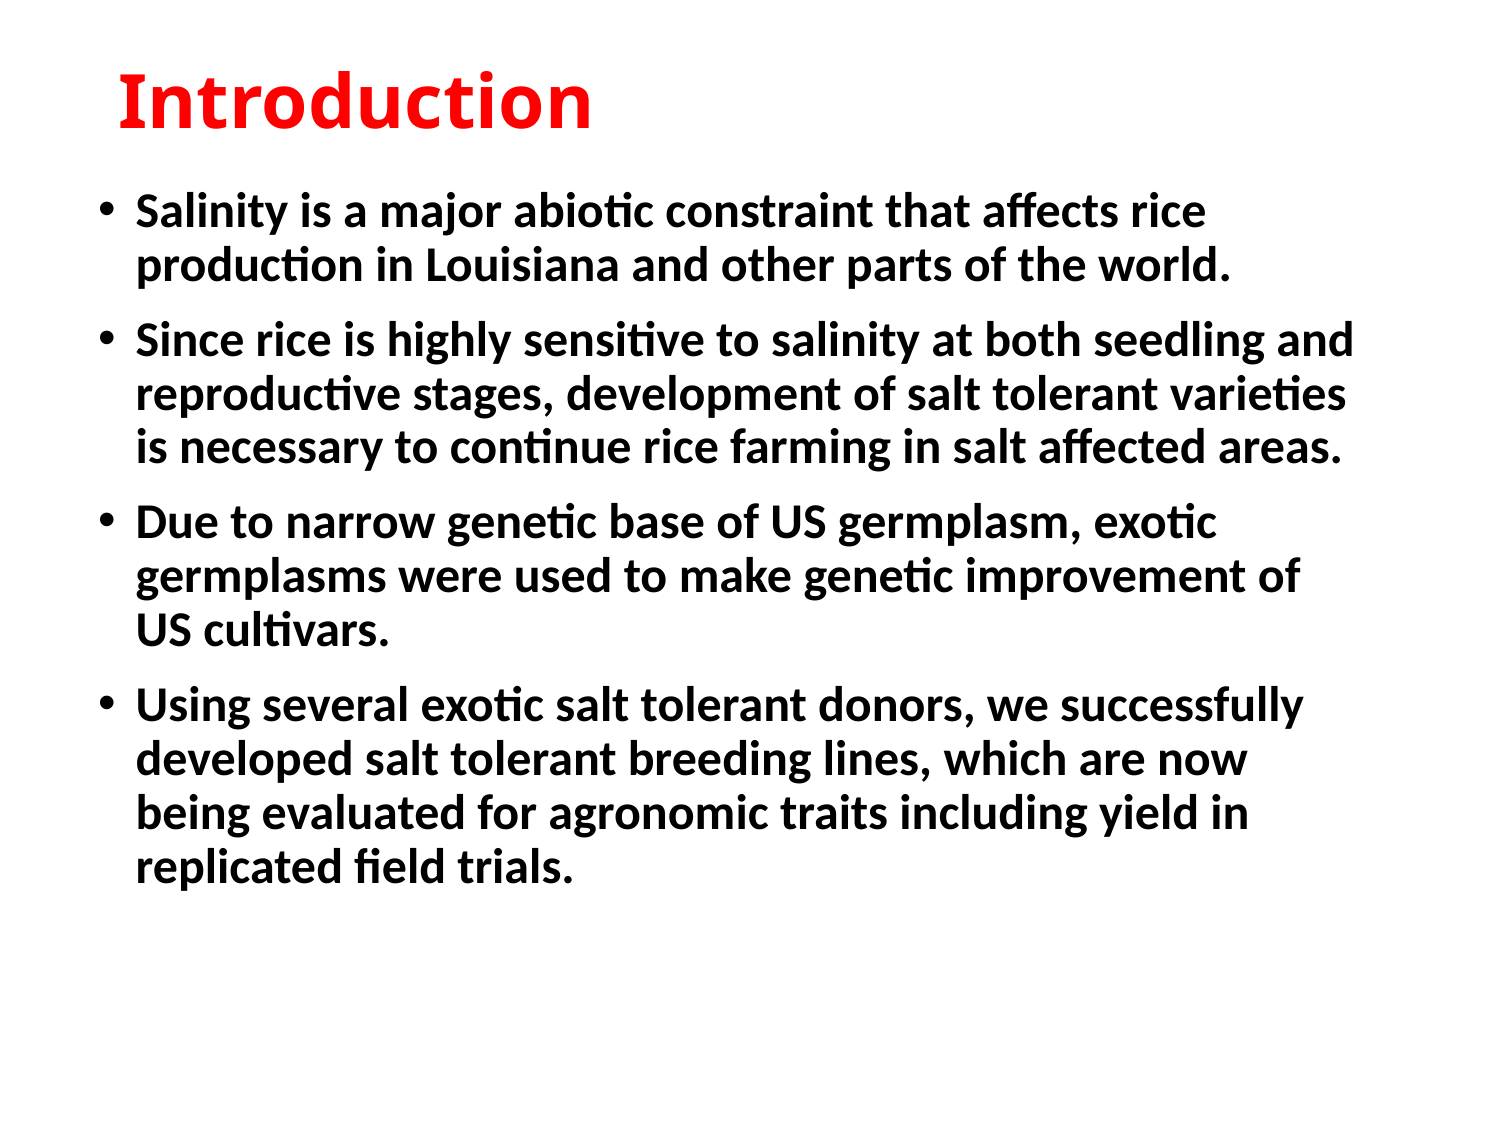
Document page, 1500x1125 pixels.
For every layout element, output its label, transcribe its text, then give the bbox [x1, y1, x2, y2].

title Introduction [103, 59, 1397, 149]
list Salinity is a major abiotic constraint that affects rice production in Louisiana and other parts of the world. Since rice is highly sensitive to salinity at both seedling and reproductive stages, development of salt tolerant varieties is necessary to continue rice farming in salt affected areas. Due to narrow genetic base of US germplasm, exotic germplasms were used to make genetic improvement of US cultivars. Using several exotic salt tolerant donors, we successfully developed salt tolerant breeding lines, which are now being evaluated for agronomic traits including yield in replicated field trials. [83, 176, 1377, 891]
